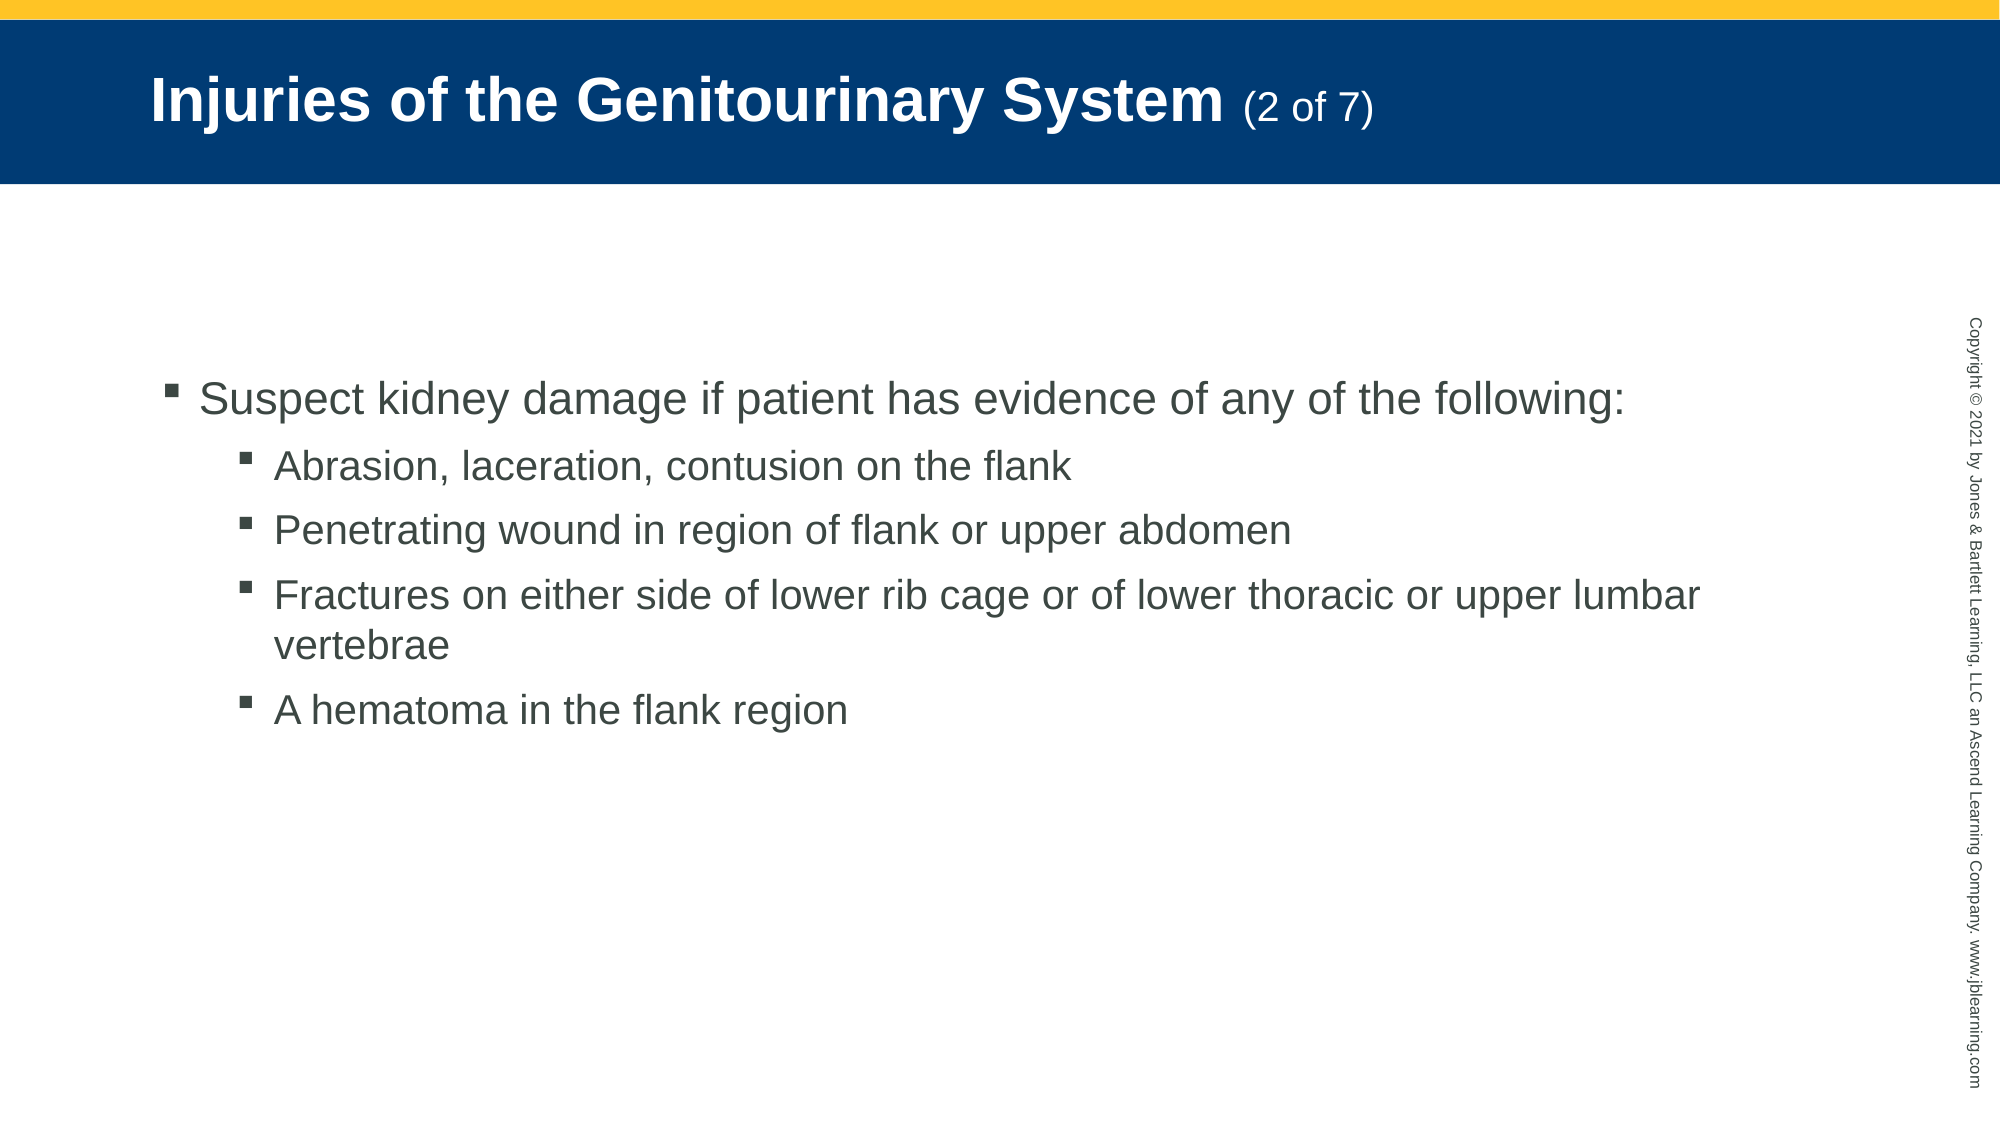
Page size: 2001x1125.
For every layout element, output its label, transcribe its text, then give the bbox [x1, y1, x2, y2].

title Injuries of the Genitourinary System (2 of 7) [0, 19, 2000, 185]
list Suspect kidney damage if patient has evidence of any of the following: Abrasion, laceration, contusion on the flank Penetrating wound in region of flank or upper abdomen Fractures on either side of lower rib cage or of lower thoracic or upper lumbar vertebrae A hematoma in the flank region [146, 361, 1859, 1016]
